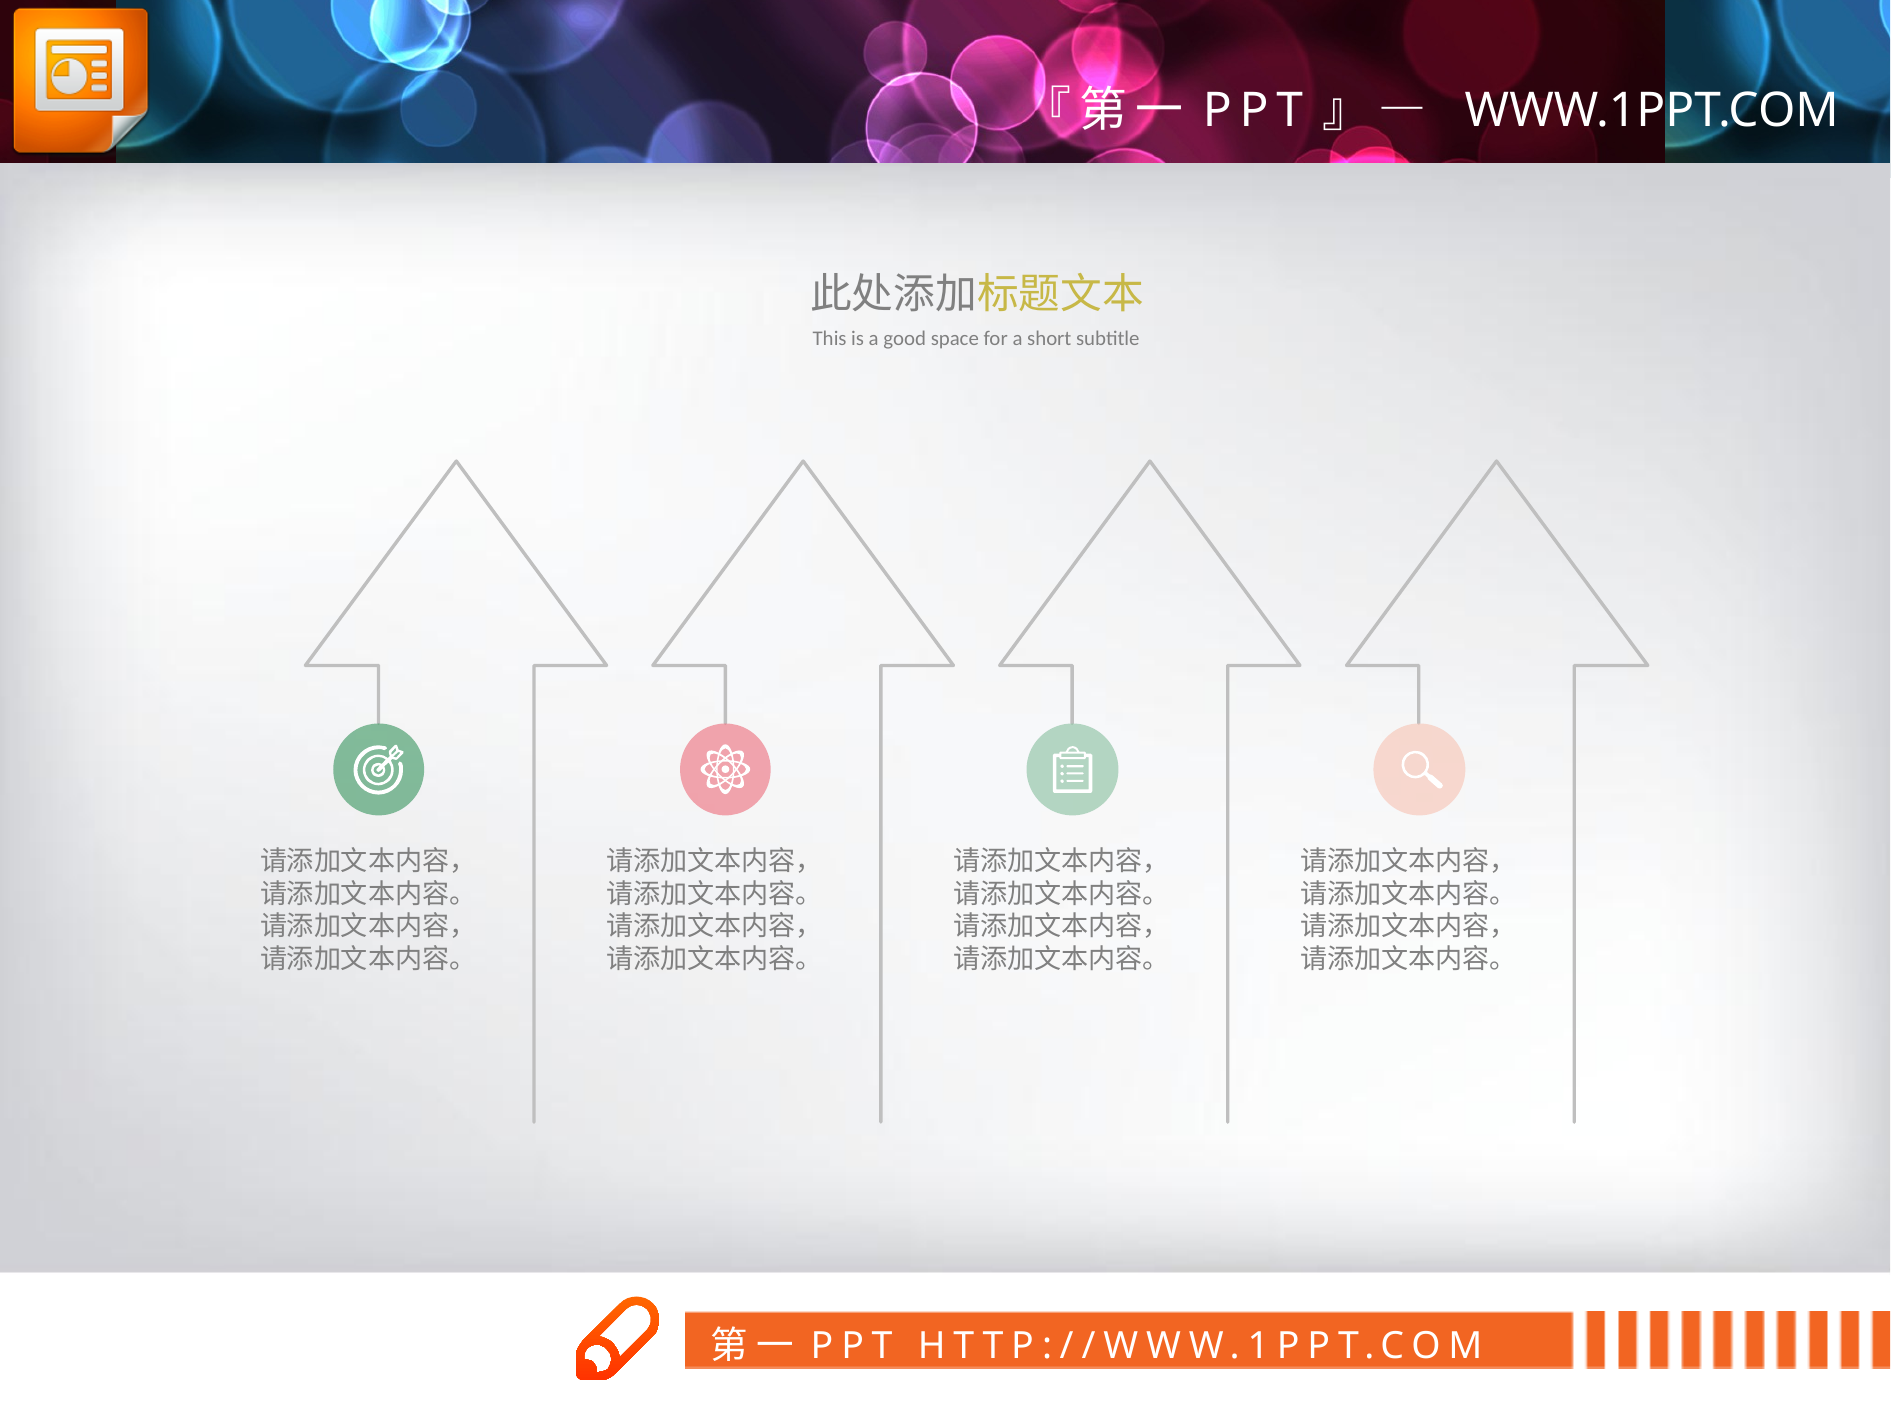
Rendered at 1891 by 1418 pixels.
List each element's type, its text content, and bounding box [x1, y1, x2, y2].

text_box [1401, 750, 1443, 789]
text_box 请添加文本内容，请添加文本内容。请添加文本内容，请添加文本内容。 [259, 843, 498, 974]
text_box [362, 744, 404, 786]
text_box [1026, 723, 1119, 816]
text_box [1373, 723, 1466, 816]
text_box 请添加文本内容，请添加文本内容。请添加文本内容，请添加文本内容。 [953, 843, 1192, 974]
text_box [700, 744, 751, 795]
text_box [1052, 746, 1093, 793]
text_box This is a good space for a short subtitle [793, 314, 1159, 359]
text_box 请添加文本内容，请添加文本内容。请添加文本内容，请添加文本内容。 [606, 843, 845, 974]
picture [685, 1311, 1891, 1369]
text_box 请添加文本内容，请添加文本内容。请添加文本内容，请添加文本内容。 [1300, 843, 1539, 974]
text_box [353, 745, 403, 795]
text_box [652, 461, 954, 1123]
text_box [305, 461, 607, 1123]
text_box [333, 723, 425, 816]
picture [0, 0, 1891, 1275]
text_box [1346, 461, 1648, 1123]
text_box [680, 723, 771, 816]
text_box [999, 461, 1300, 1123]
text_box 此处添加标题文本 [791, 257, 1164, 327]
